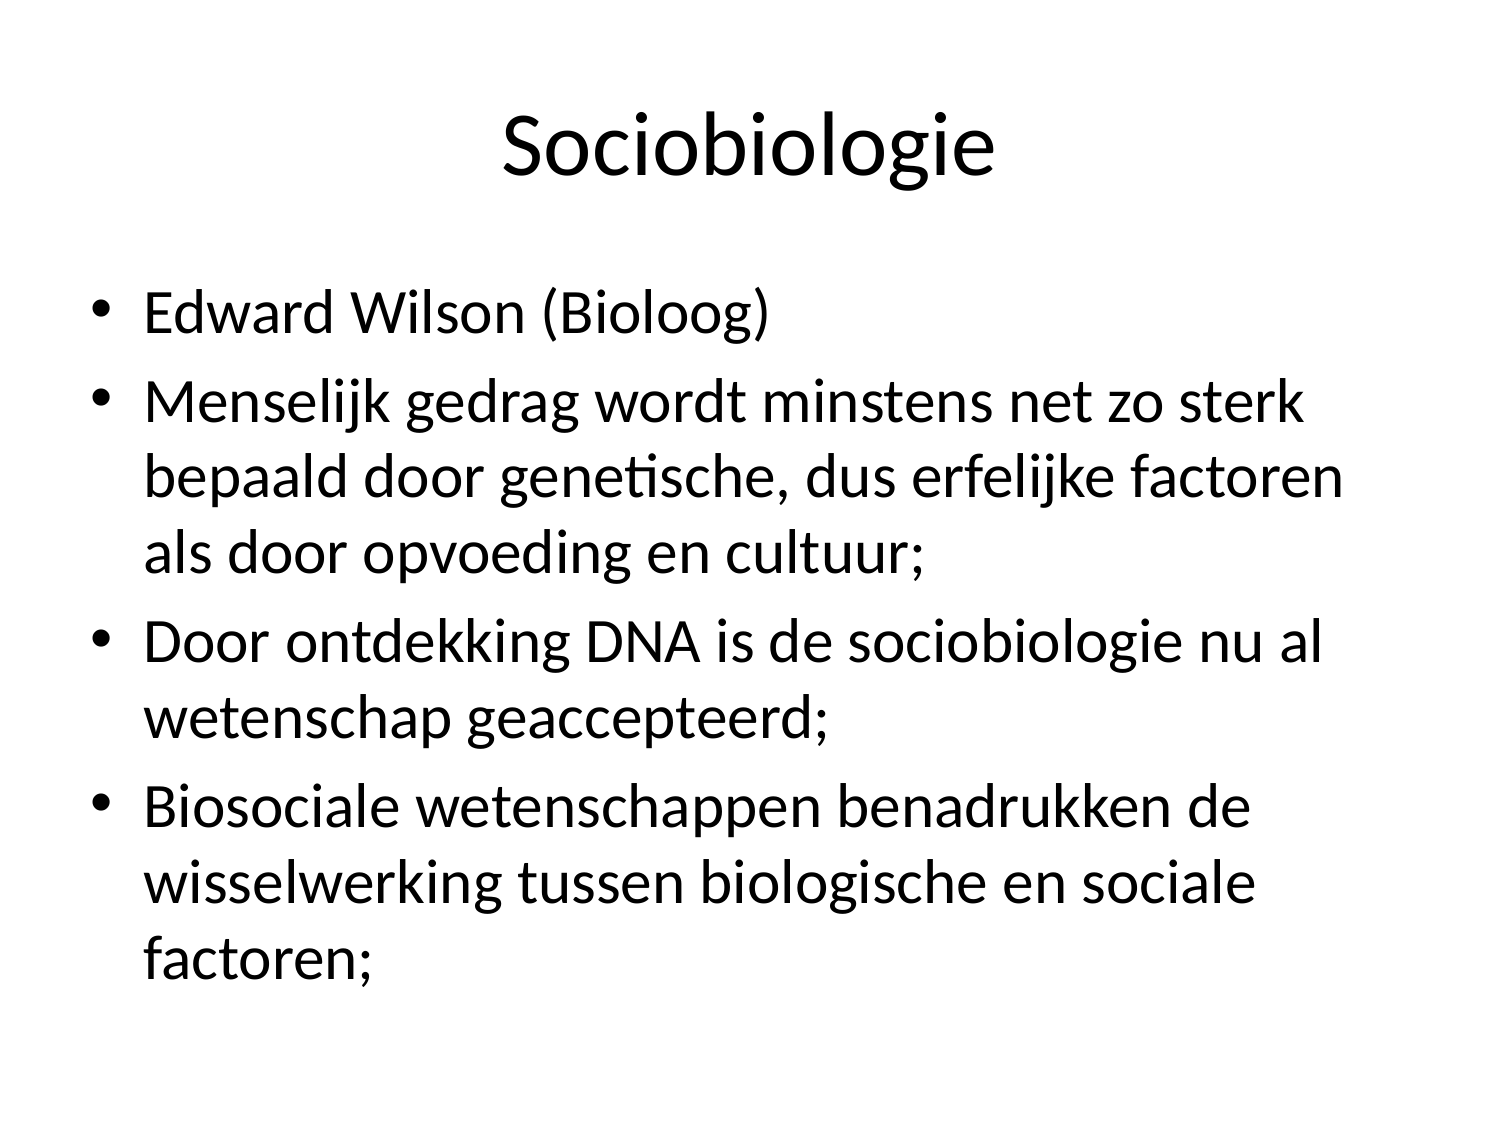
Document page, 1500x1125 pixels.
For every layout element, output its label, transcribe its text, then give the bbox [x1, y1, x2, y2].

list Edward Wilson (Bioloog) Menselijk gedrag wordt minstens net zo sterk bepaald door genetische, dus erfelijke factoren als door opvoeding en cultuur; Door ontdekking DNA is de sociobiologie nu al wetenschap geaccepteerd; Biosociale wetenschappen benadrukken de wisselwerking tussen biologische en sociale factoren; [75, 262, 1425, 1005]
title Sociobiologie [75, 45, 1425, 233]
